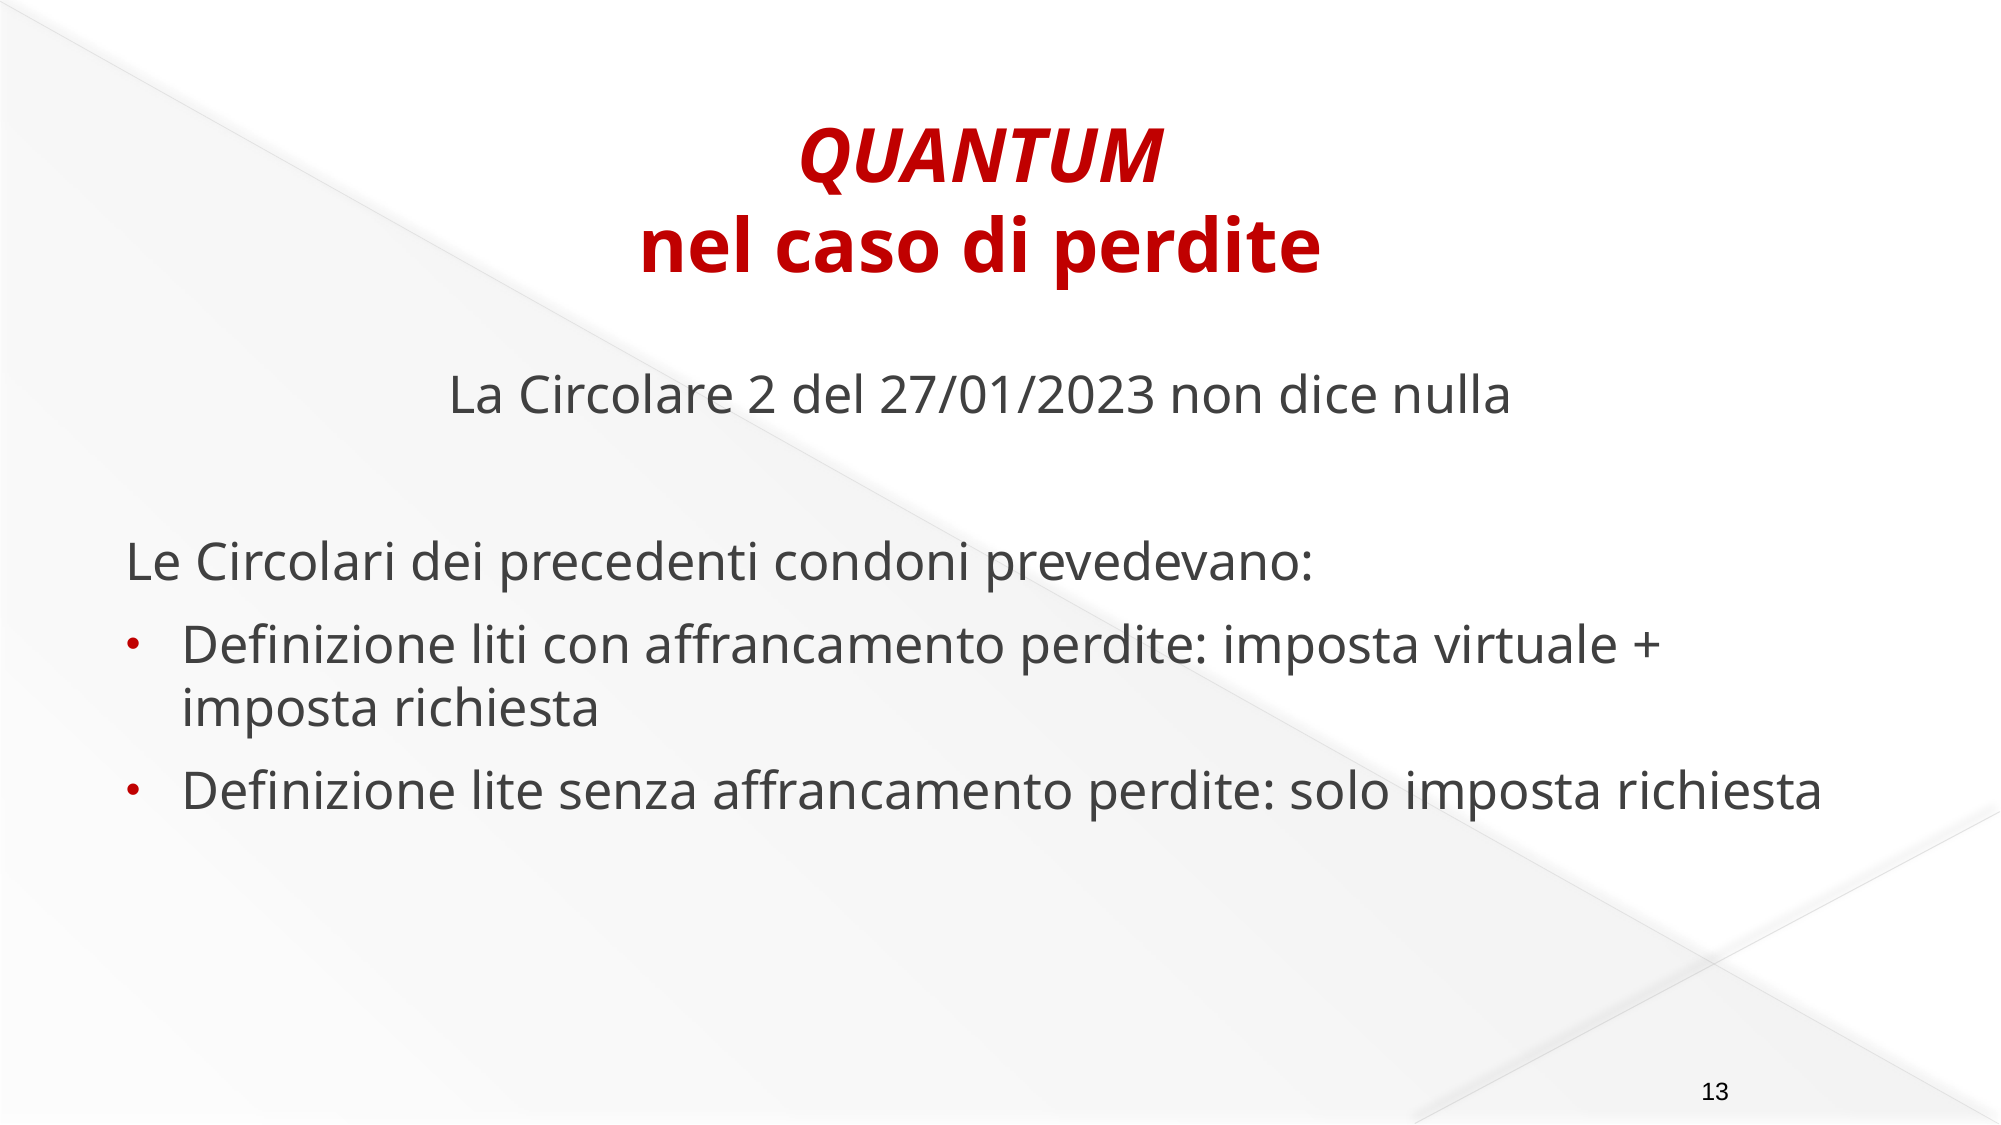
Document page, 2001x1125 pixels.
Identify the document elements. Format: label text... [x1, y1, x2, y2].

text_box La Circolare 2 del 27/01/2023 non dice nulla Le Circolari dei precedenti condoni prevedevano: Definizione liti con affrancamento perdite: imposta virtuale + imposta richiesta Definizione lite senza affrancamento perdite: solo imposta richiesta [111, 354, 1851, 992]
slide_number 13 [1660, 1063, 1771, 1113]
text_box QUANTUM nel caso di perdite [111, 99, 1851, 317]
